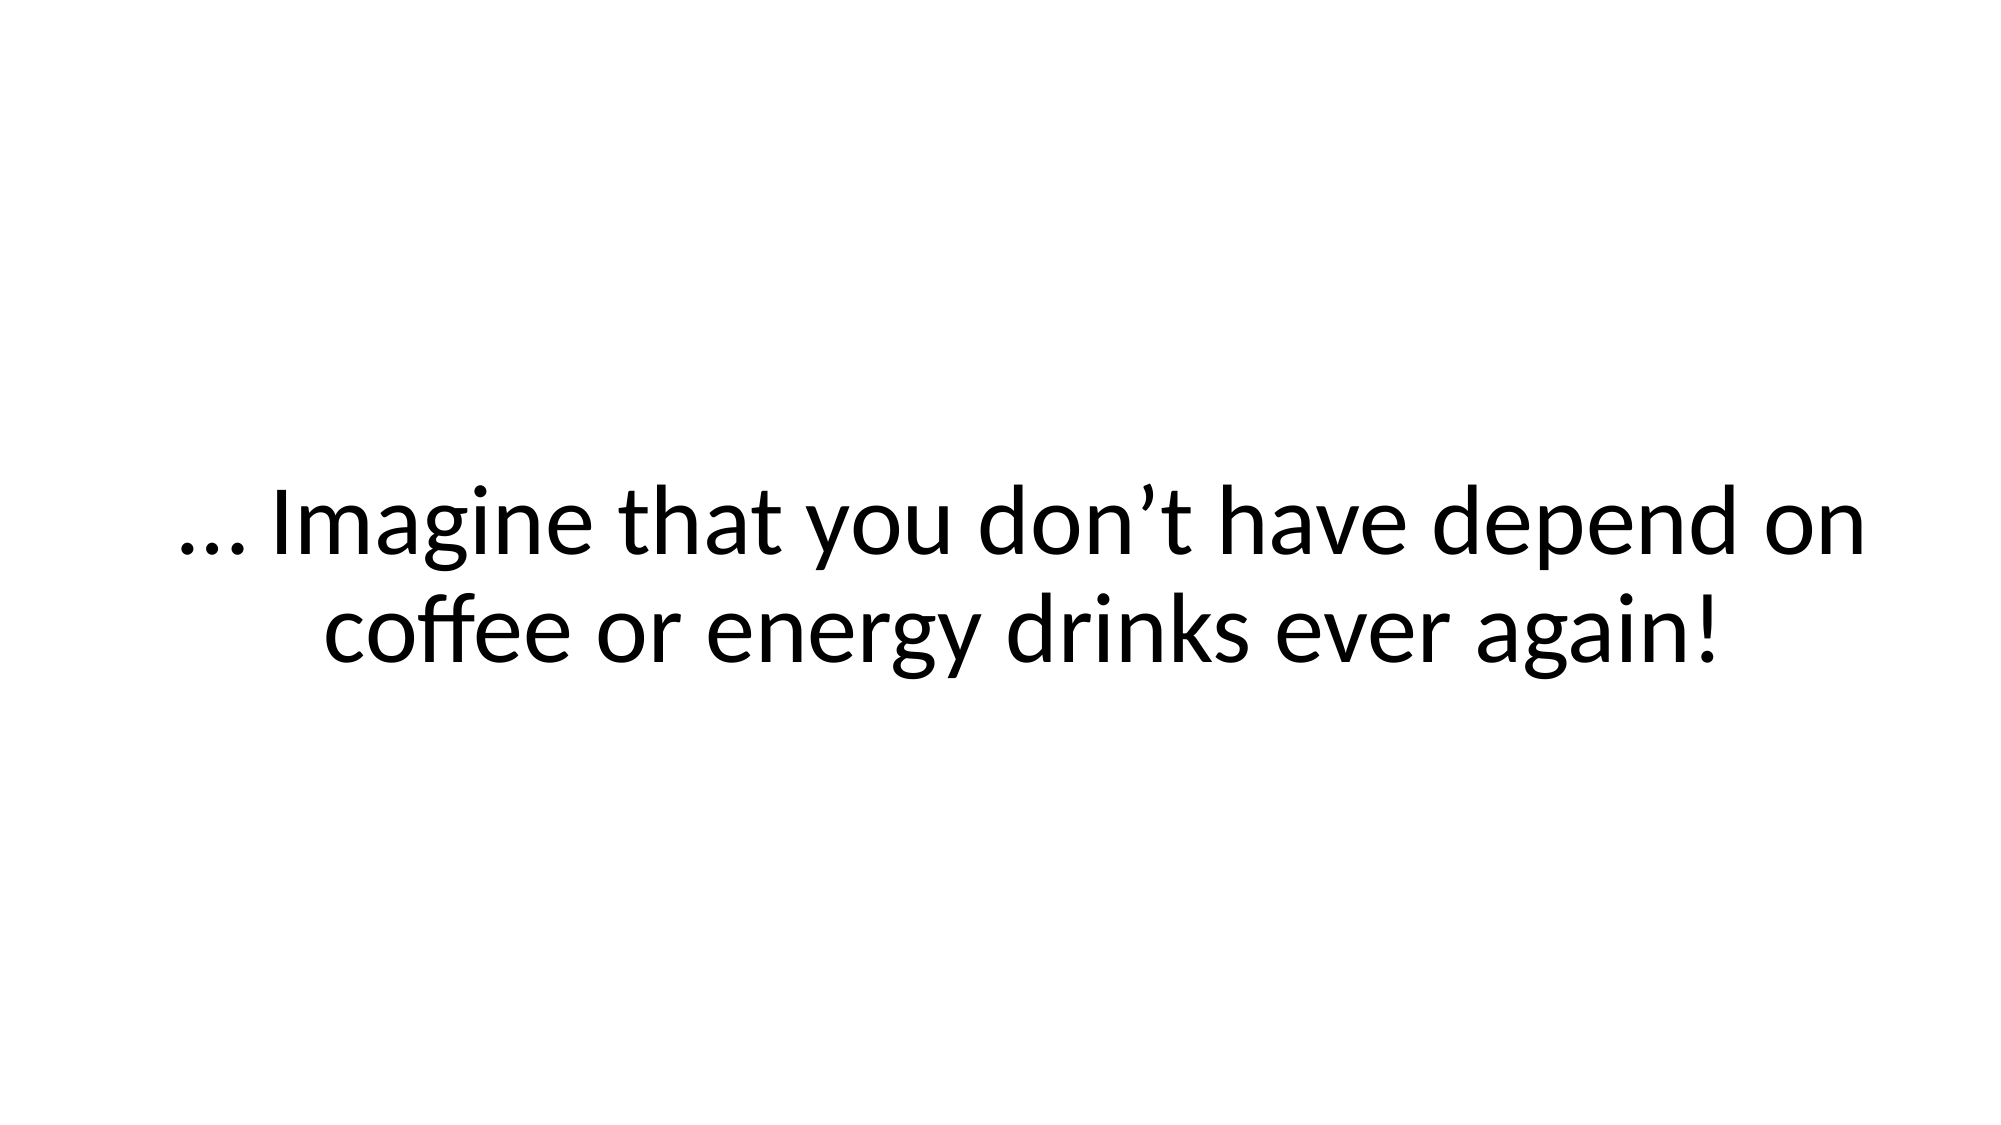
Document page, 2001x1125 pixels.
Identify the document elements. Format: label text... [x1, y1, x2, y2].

list … Imagine that you don’t have depend on coffee or energy drinks ever again! [161, 332, 1887, 908]
